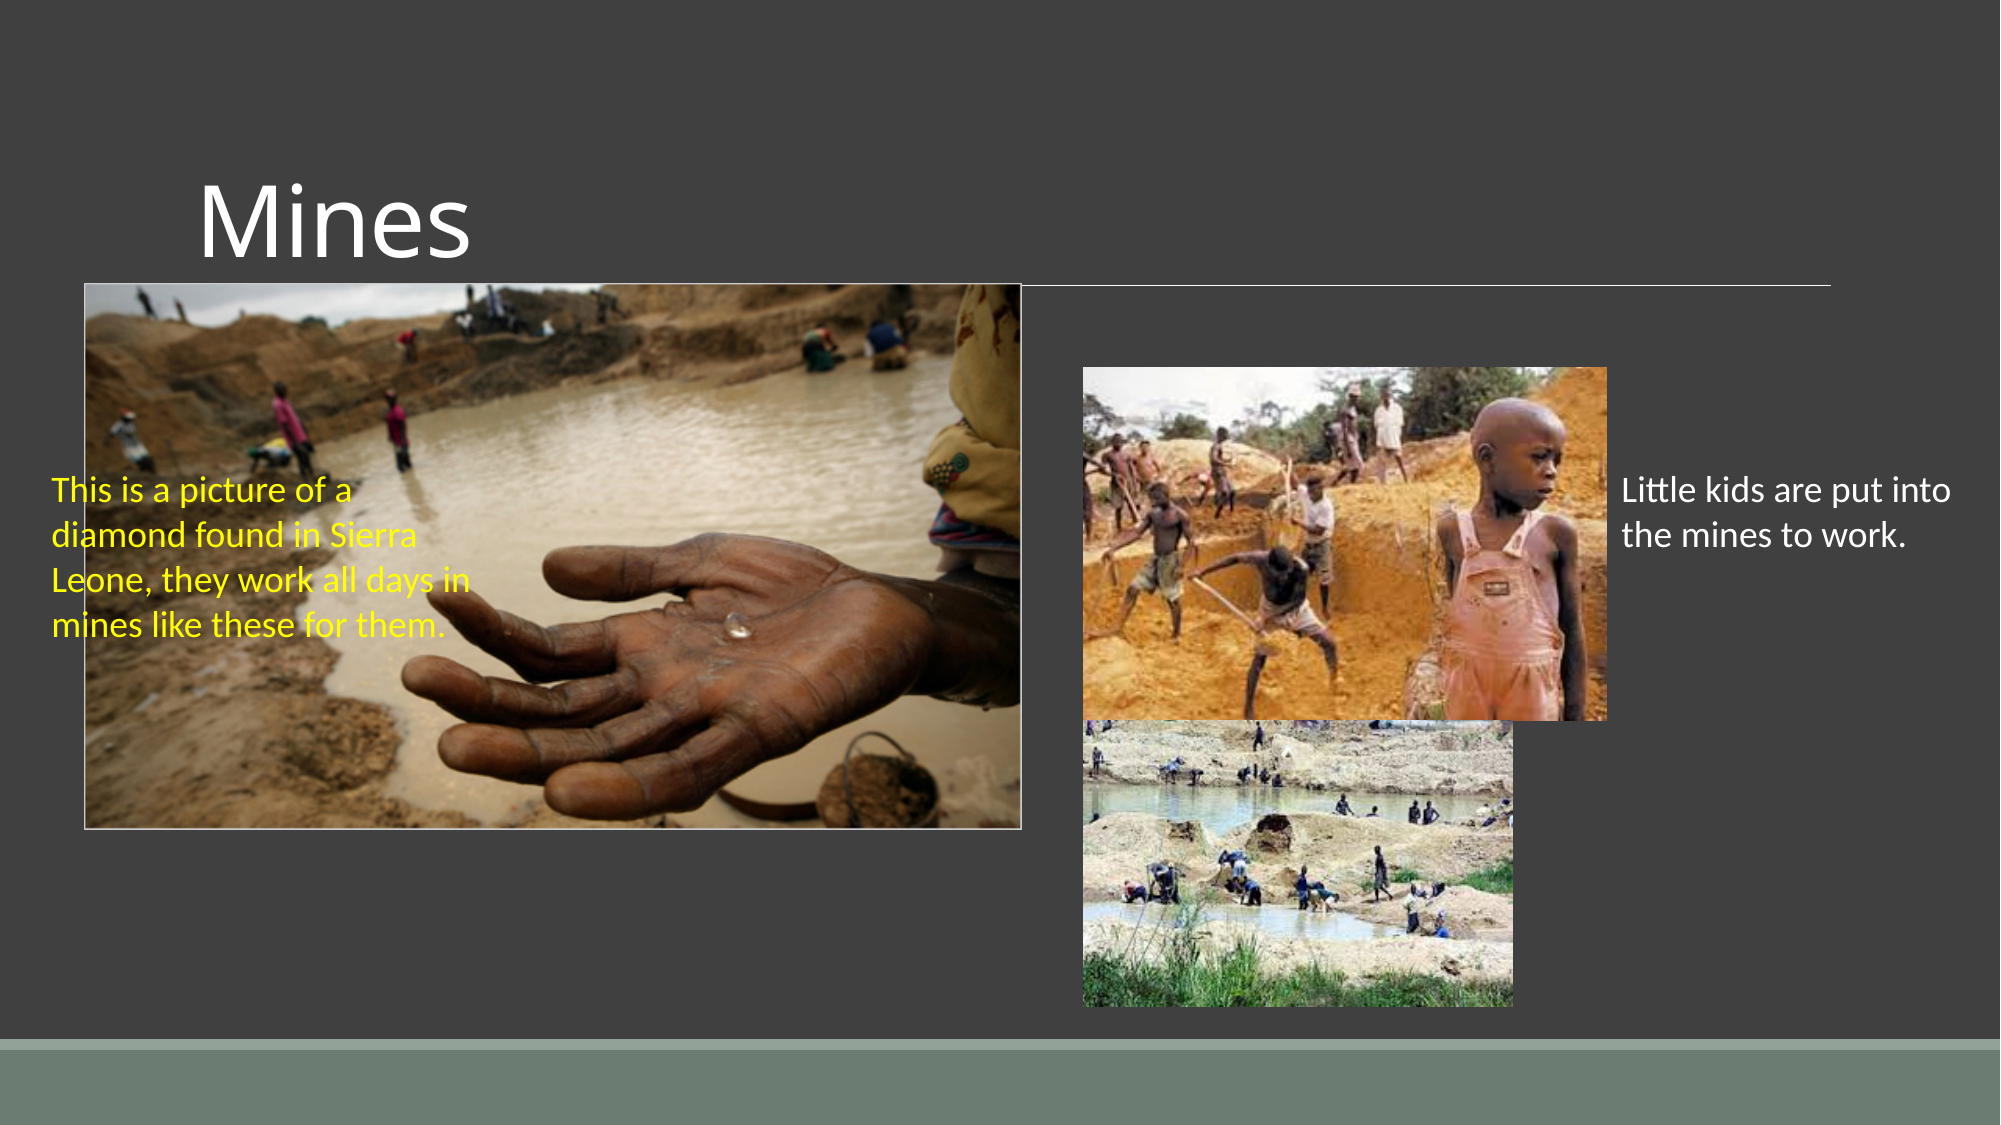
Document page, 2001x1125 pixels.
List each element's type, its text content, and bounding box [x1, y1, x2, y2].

text_box This is a picture of a diamond found in Sierra Leone, they work all days in mines like these for them. [36, 458, 80, 653]
picture [1082, 366, 1608, 1007]
text_box Little kids are put into the mines to work. [1615, 458, 2000, 563]
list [83, 282, 1023, 831]
title Mines [180, 47, 1830, 285]
